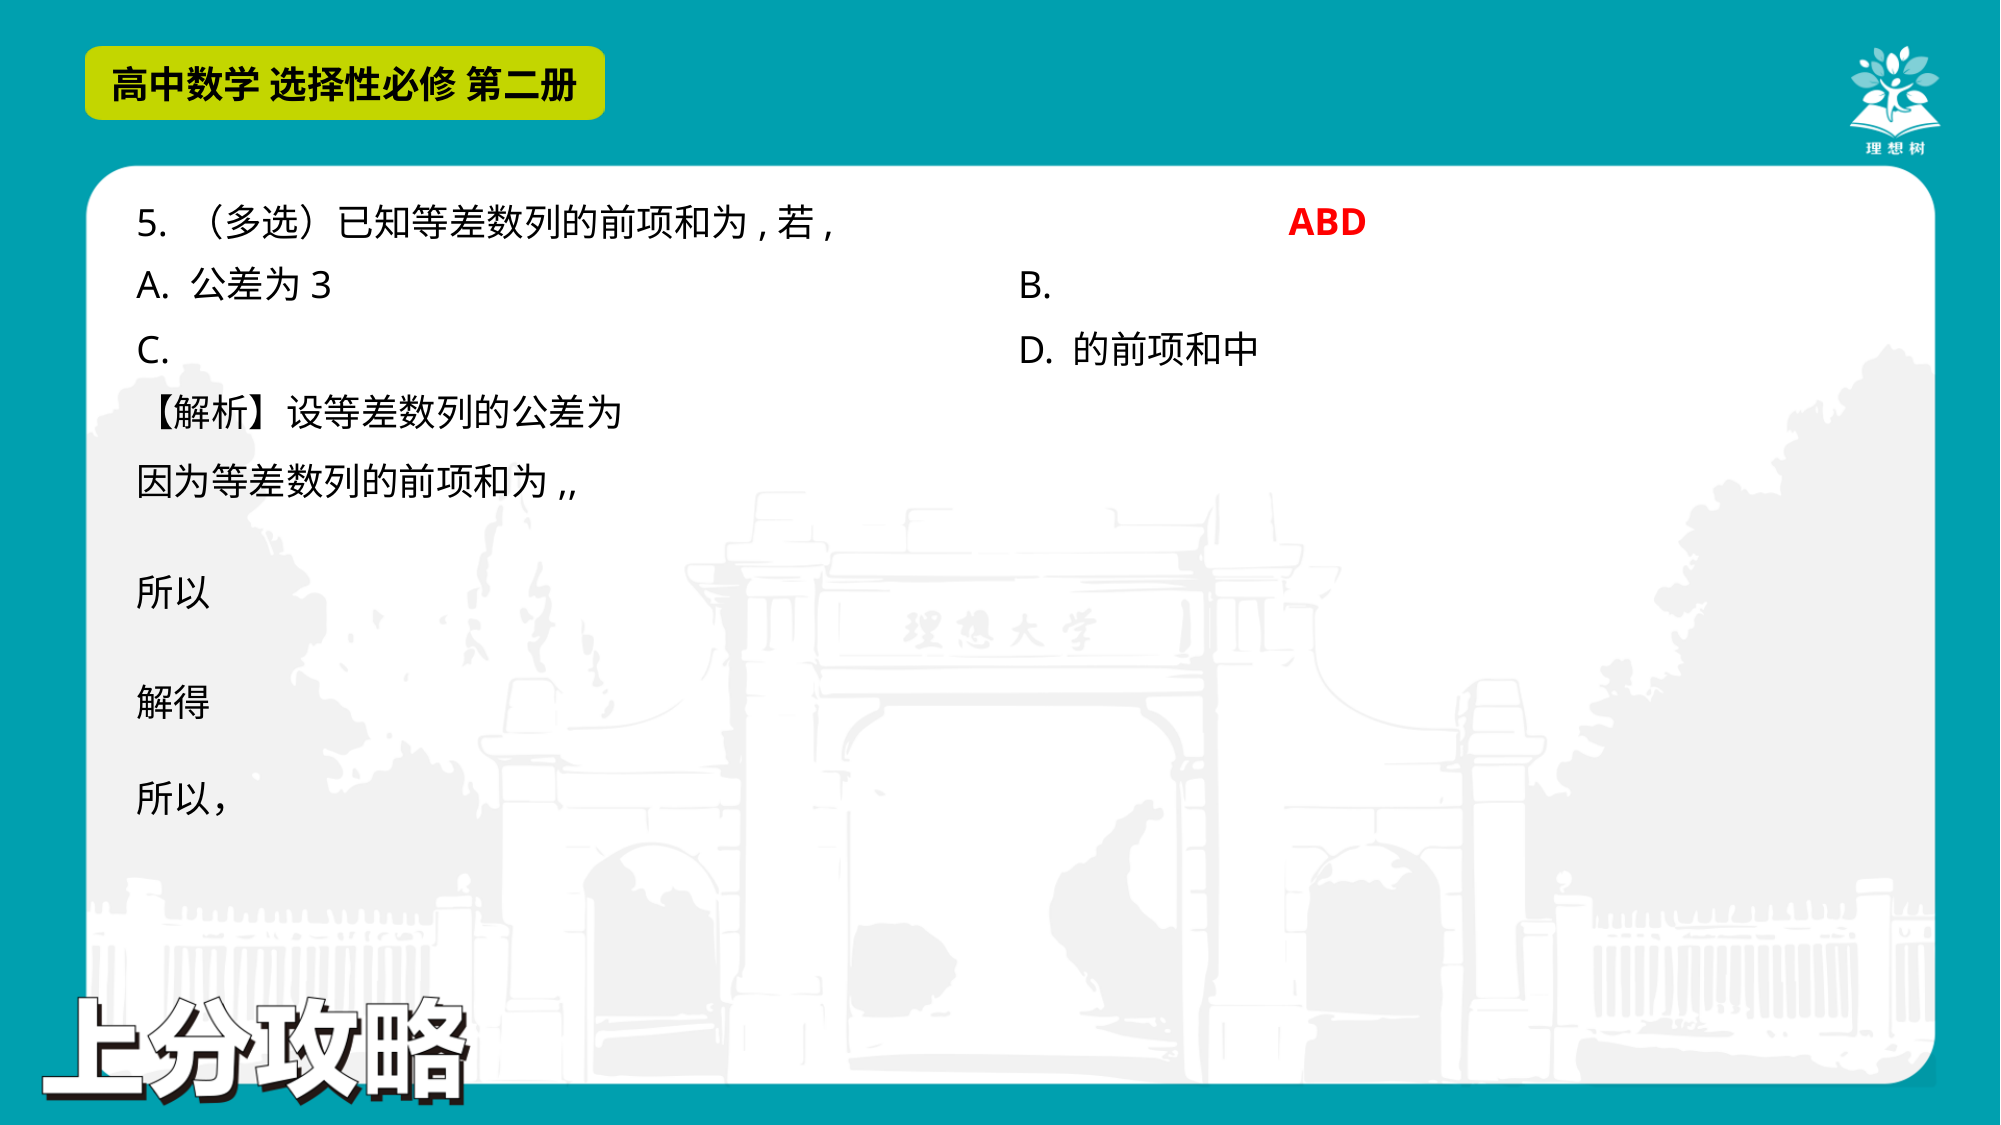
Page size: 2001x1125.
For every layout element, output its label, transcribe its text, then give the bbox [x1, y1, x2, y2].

picture [0, 0, 2000, 1125]
text_box ABD [1273, 176, 1383, 237]
